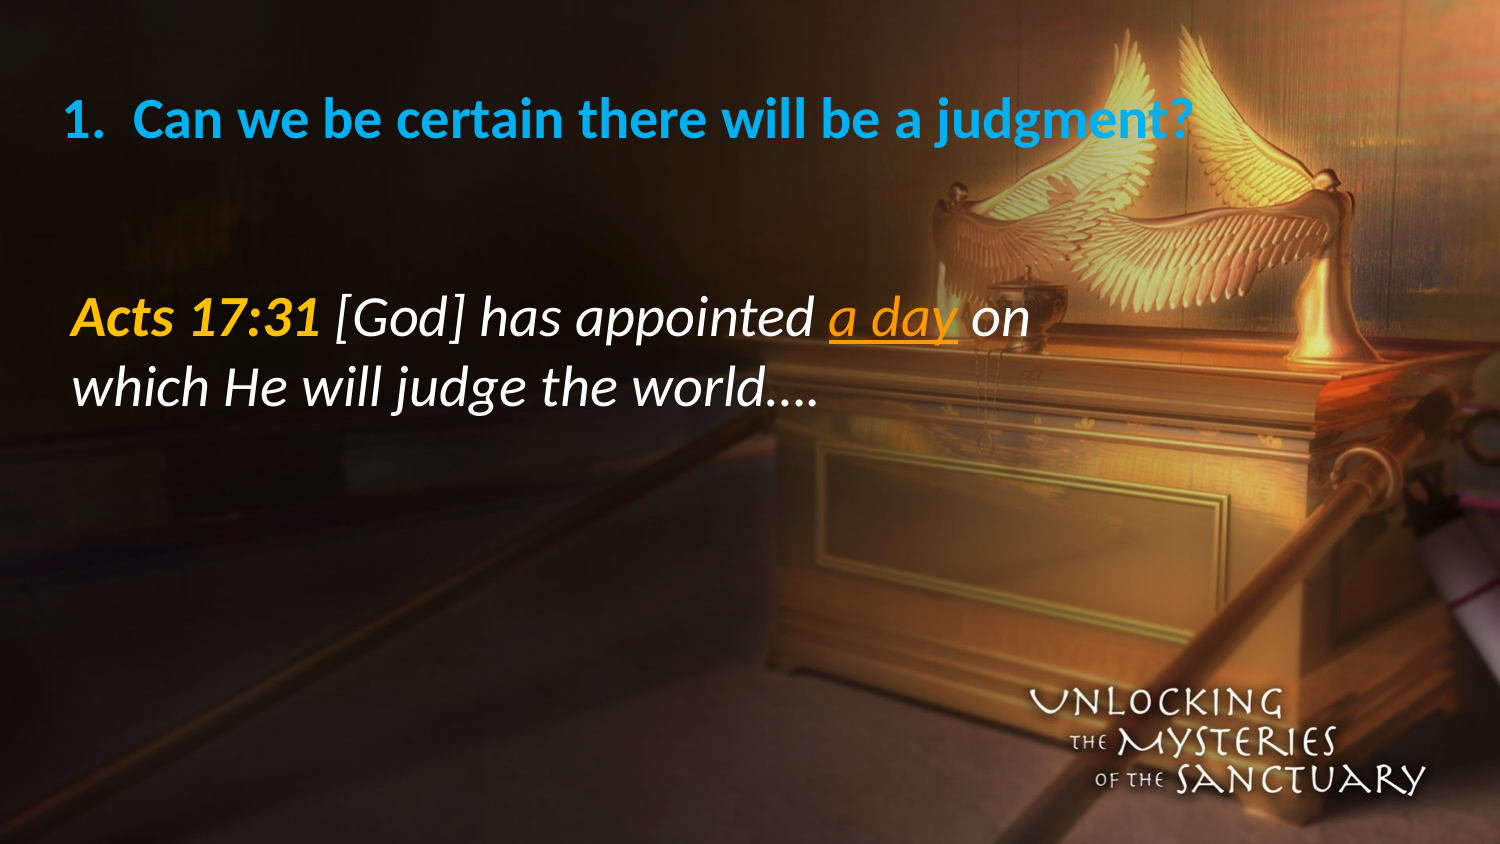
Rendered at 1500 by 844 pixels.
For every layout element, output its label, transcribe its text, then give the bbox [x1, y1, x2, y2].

title 1. Can we be certain there will be a judgment? [46, 33, 1425, 268]
list Acts 17:31 [God] has appointed a day on which He will judge the world…. [56, 188, 1047, 844]
picture [0, 0, 1500, 844]
